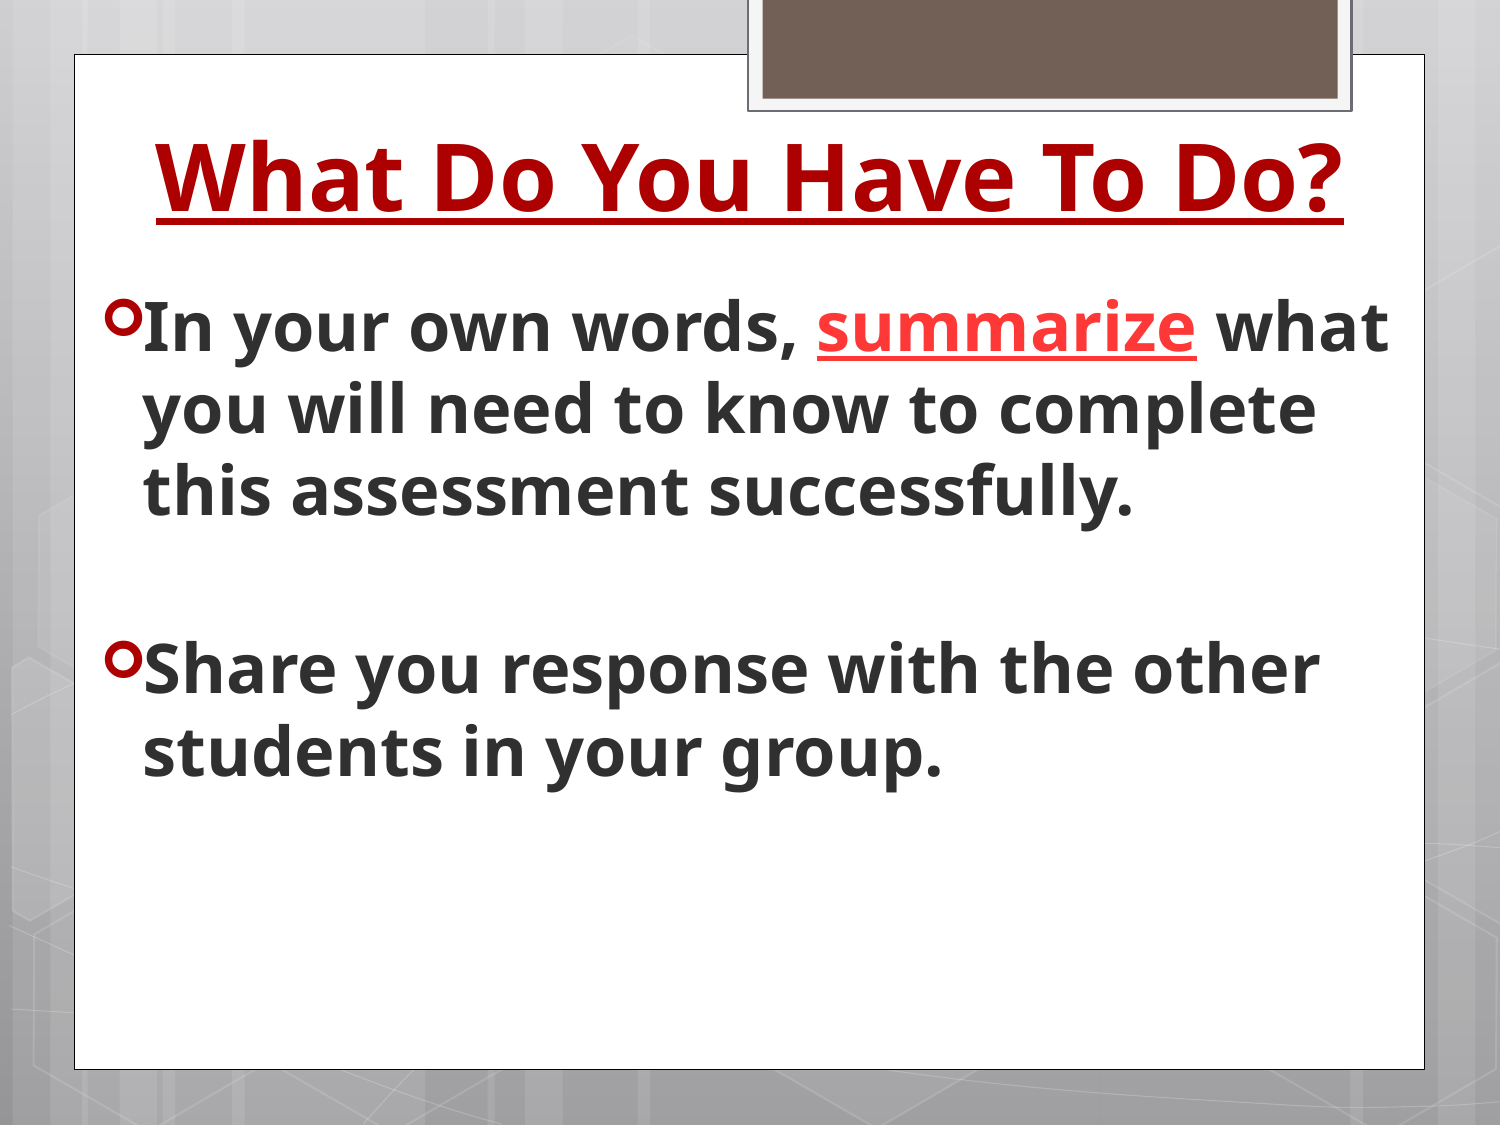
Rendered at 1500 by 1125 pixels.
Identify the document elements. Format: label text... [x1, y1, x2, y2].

title What Do You Have To Do? [75, 50, 1425, 238]
list In your own words, summarize what you will need to know to complete this assessment successfully. Share you response with the other students in your group. [75, 275, 1425, 851]
